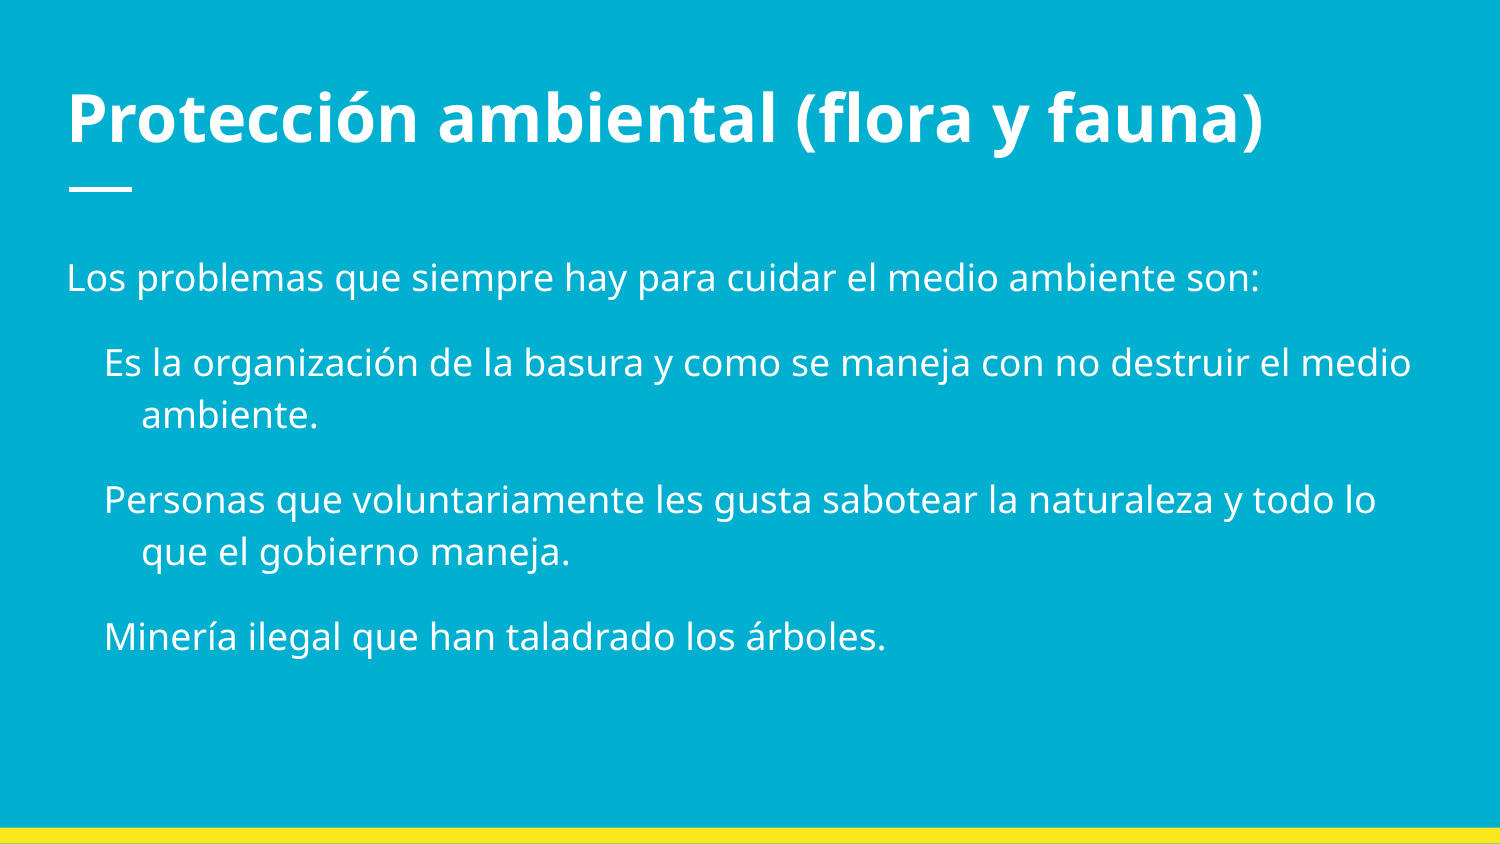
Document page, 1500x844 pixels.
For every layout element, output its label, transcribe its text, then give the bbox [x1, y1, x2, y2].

list Los problemas que siempre hay para cuidar el medio ambiente son: Es la organización de la basura y como se maneja con no destruir el medio ambiente. Personas que voluntariamente les gusta sabotear la naturaleza y todo lo que el gobierno maneja. Minería ilegal que han taladrado los árboles. [51, 232, 1449, 750]
title Protección ambiental (flora y fauna) [51, 61, 1449, 167]
